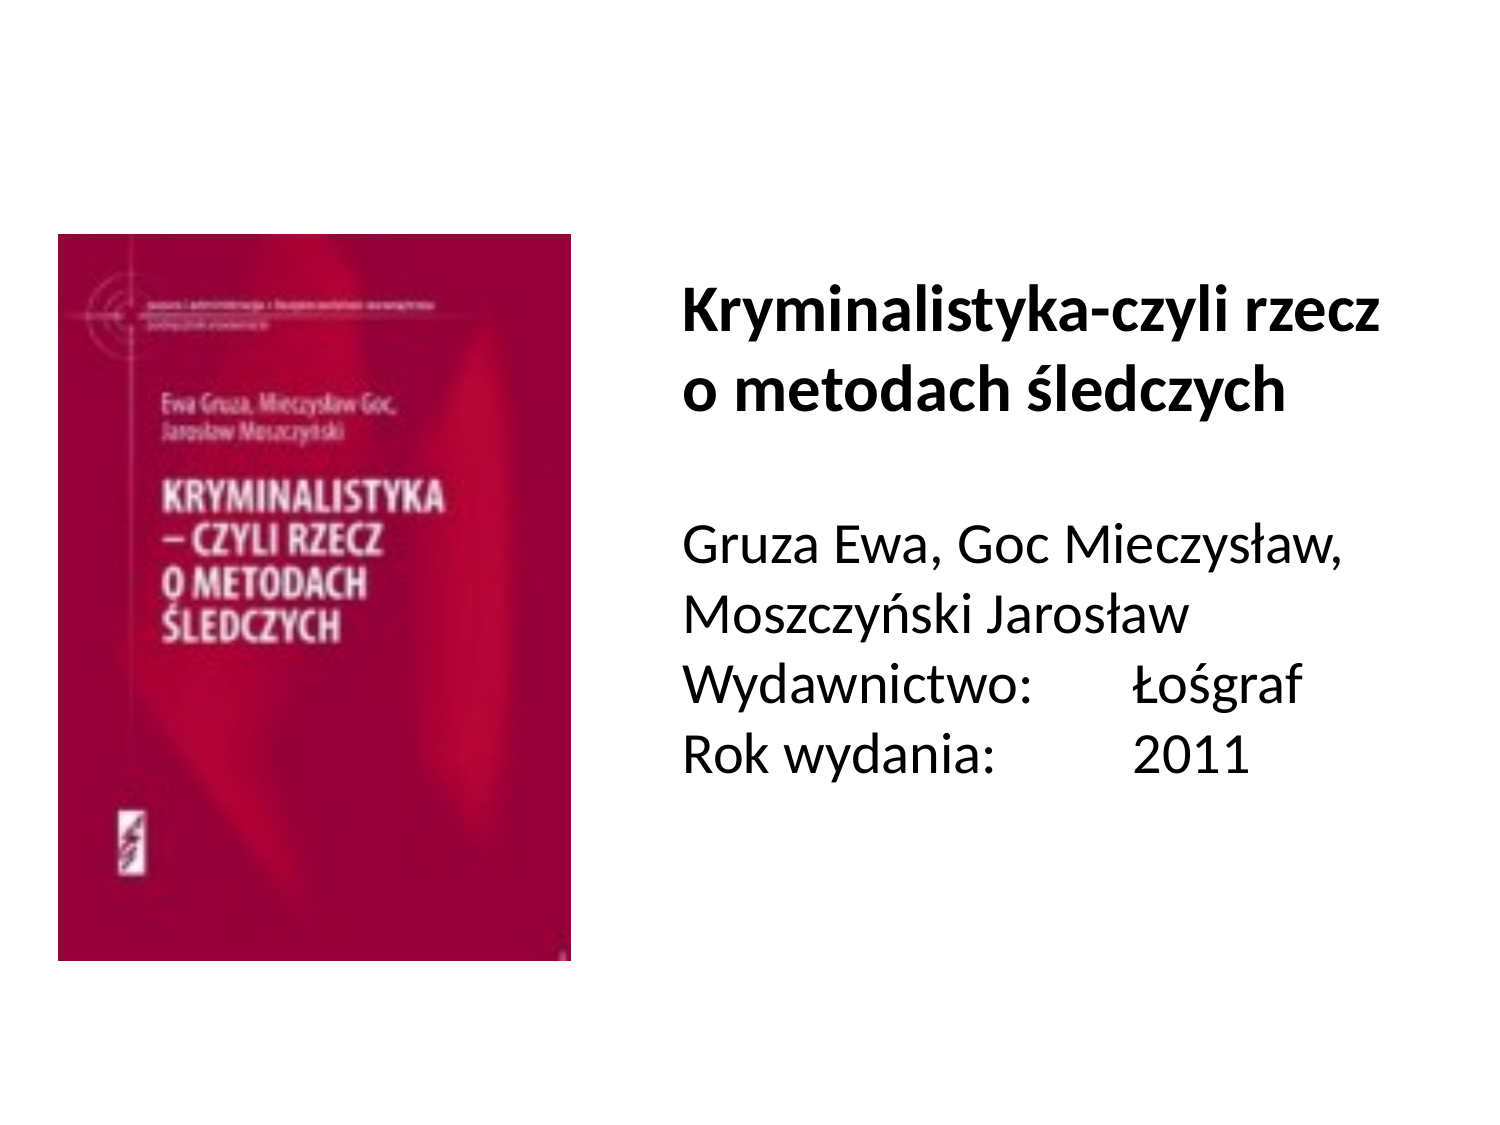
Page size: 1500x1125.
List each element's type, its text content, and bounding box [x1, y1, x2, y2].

text_box Kryminalistyka-czyli rzecz o metodach śledczych Gruza Ewa, Goc Mieczysław, Moszczyński Jarosław Wydawnictwo: Łośgraf Rok wydania: 2011 [667, 257, 1418, 863]
picture [58, 234, 571, 962]
